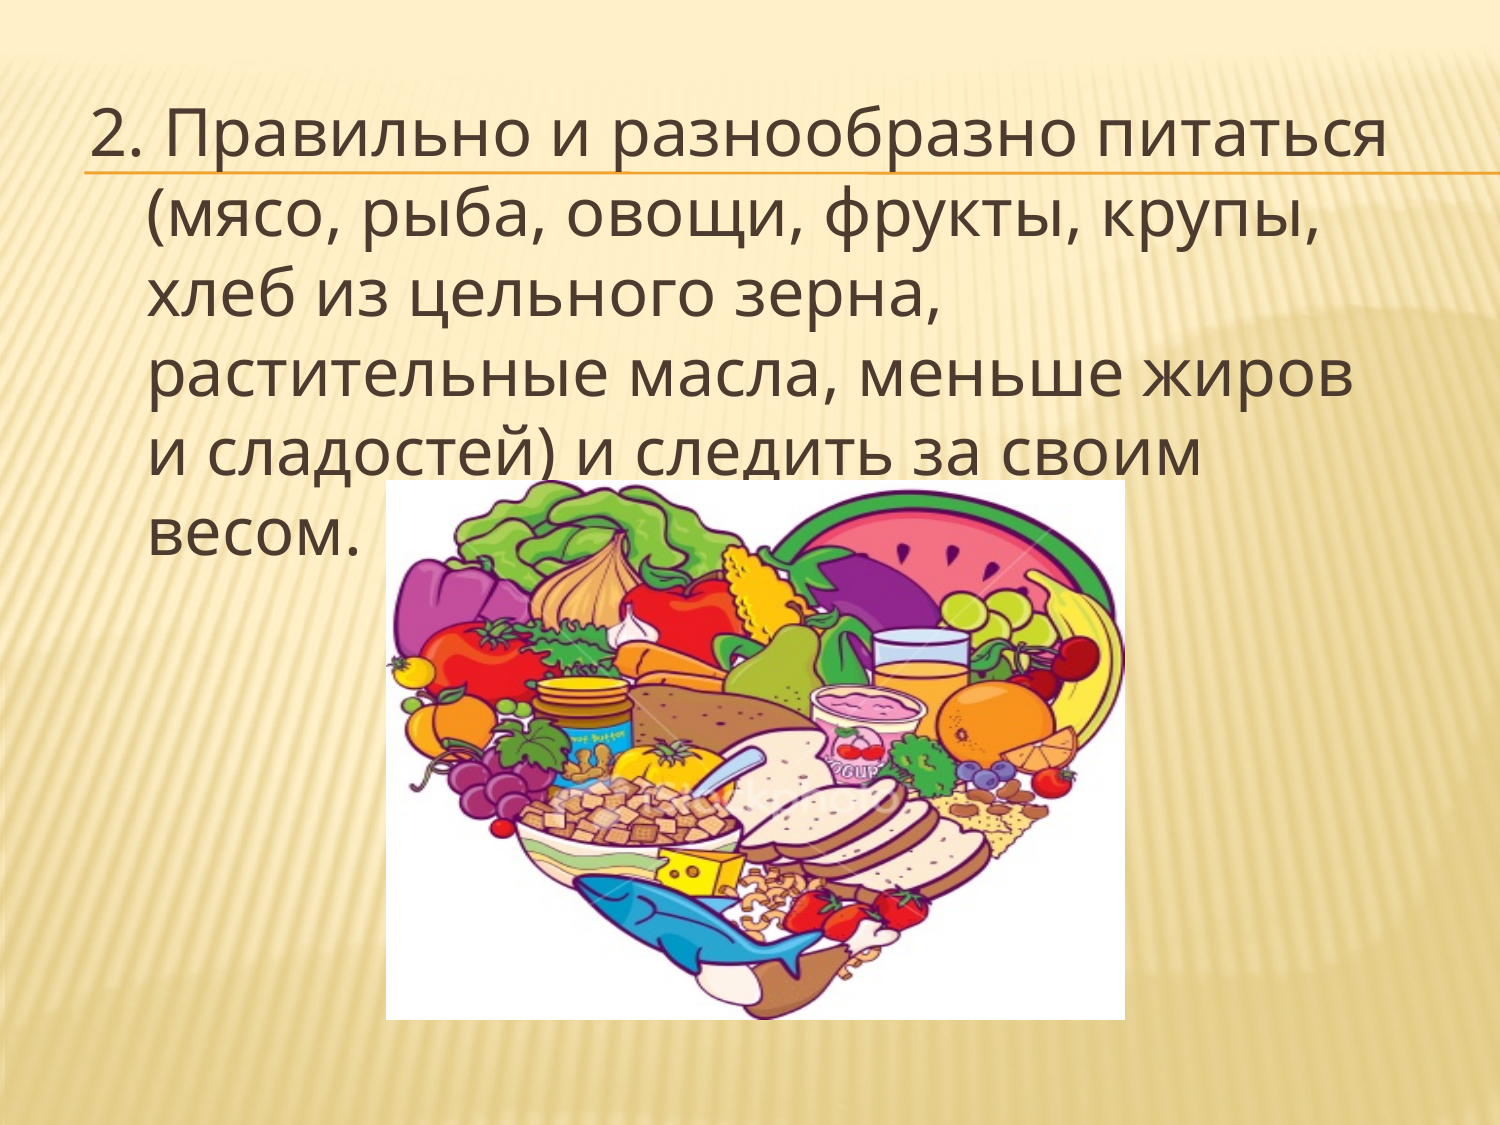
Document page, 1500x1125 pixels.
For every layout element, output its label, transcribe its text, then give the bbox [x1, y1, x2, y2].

picture [386, 480, 1126, 1020]
list 2. Правильно и разнообразно питаться (мясо, рыба, овощи, фрукты, крупы, хлеб из цельного зерна, растительные масла, меньше жиров и сладостей) и следить за своим весом. [75, 82, 1425, 1005]
